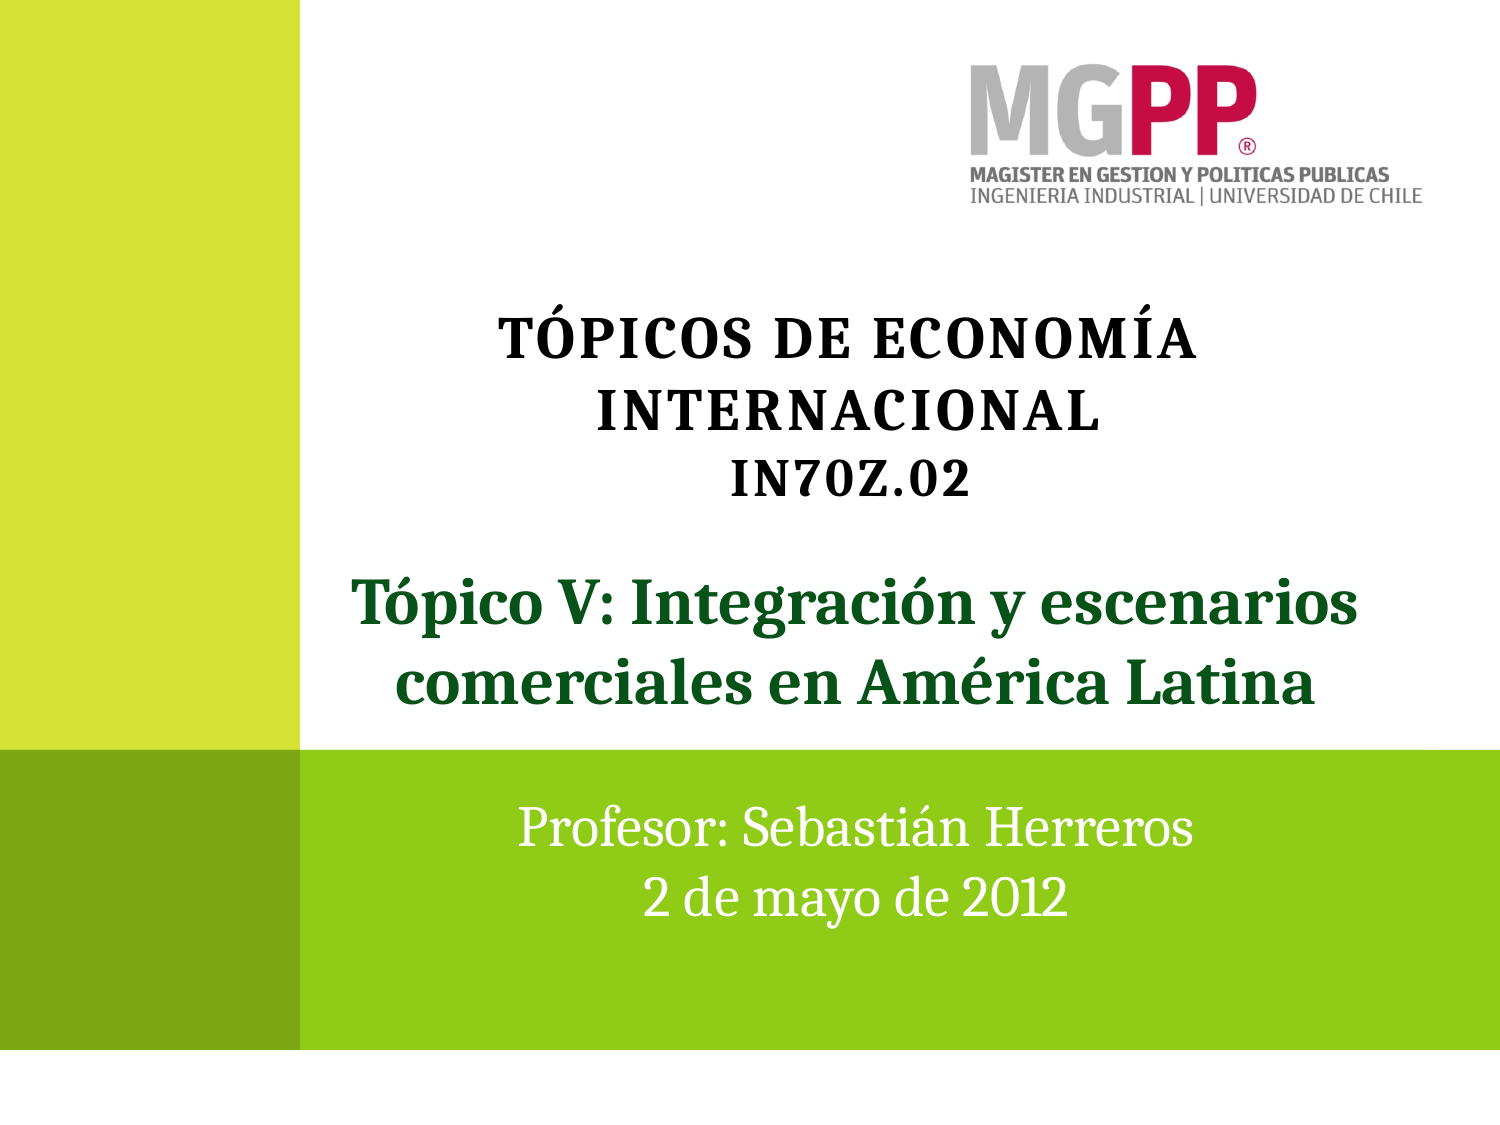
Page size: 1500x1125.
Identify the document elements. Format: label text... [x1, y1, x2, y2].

picture [962, 42, 1424, 208]
subtitle Tópico V: Integración y escenarios comerciales en América Latina Profesor: Sebastián Herreros 2 de mayo de 2012 [312, 550, 1400, 925]
title Tópicos de economía internacional IN70Z.02 [336, 290, 1365, 516]
